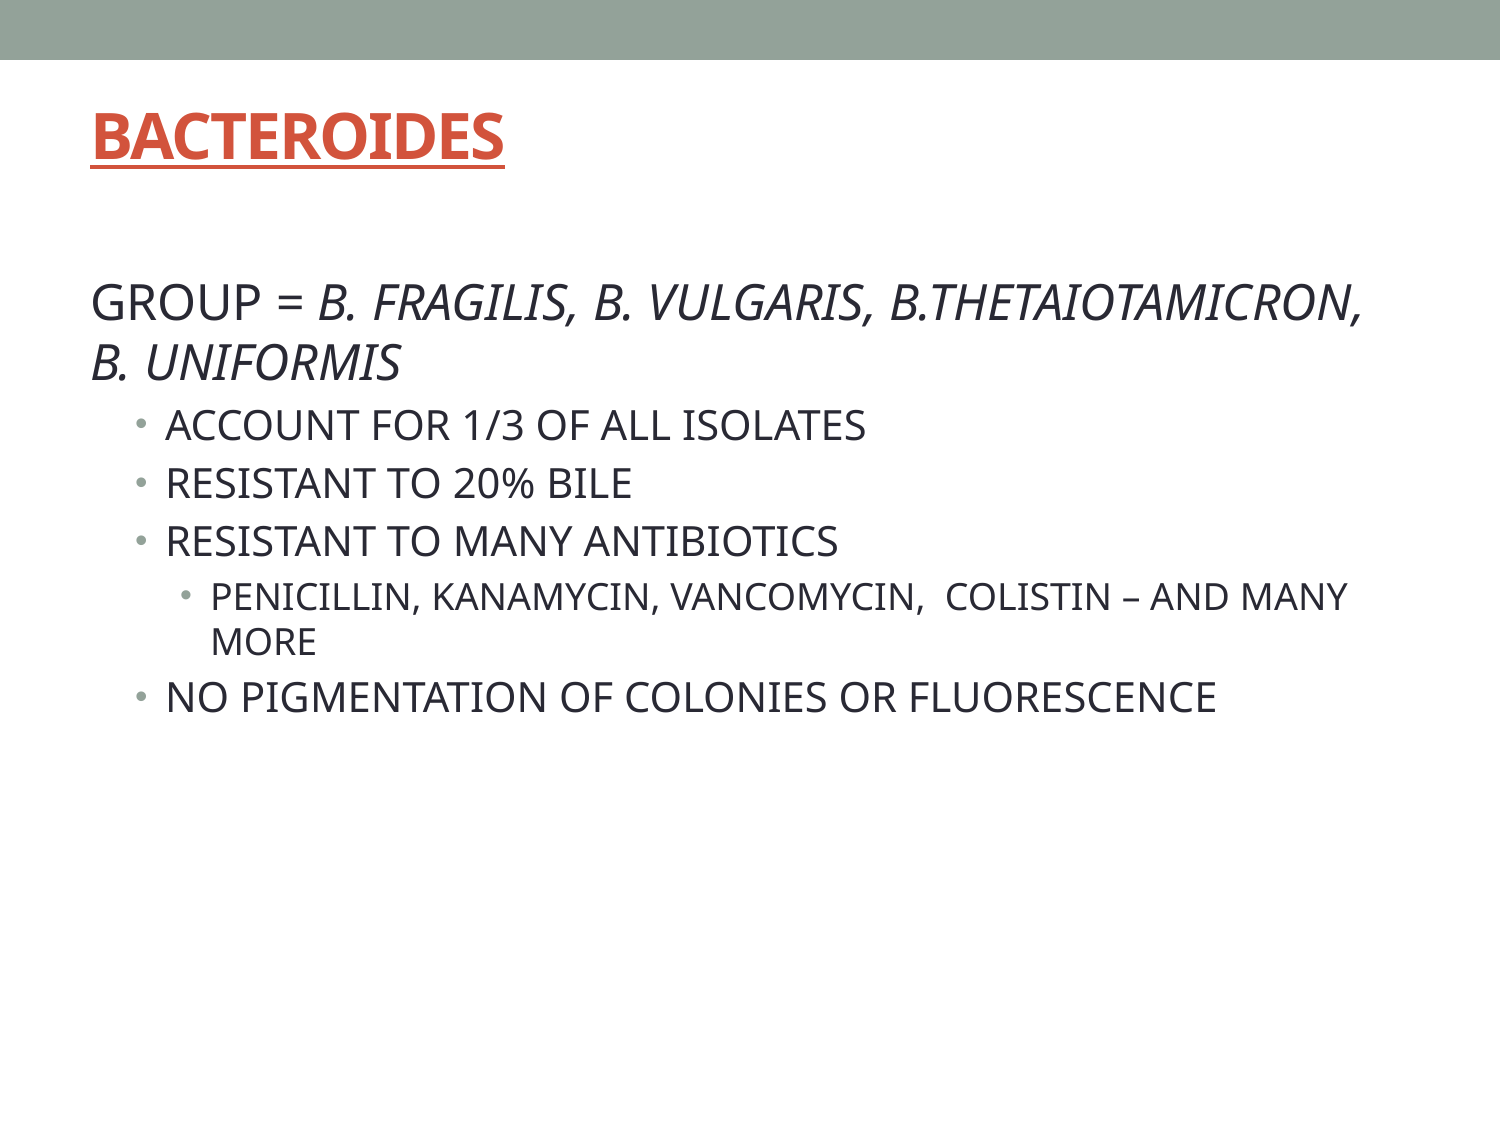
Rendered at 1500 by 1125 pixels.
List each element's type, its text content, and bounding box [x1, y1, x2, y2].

title BACTEROIDES [75, 87, 1425, 250]
list GROUP = B. FRAGILIS, B. VULGARIS, B.THETAIOTAMICRON, B. UNIFORMIS ACCOUNT FOR 1/3 OF ALL ISOLATES RESISTANT TO 20% BILE RESISTANT TO MANY ANTIBIOTICS PENICILLIN, KANAMYCIN, VANCOMYCIN, COLISTIN – AND MANY MORE NO PIGMENTATION OF COLONIES OR FLUORESCENCE [75, 262, 1425, 1063]
